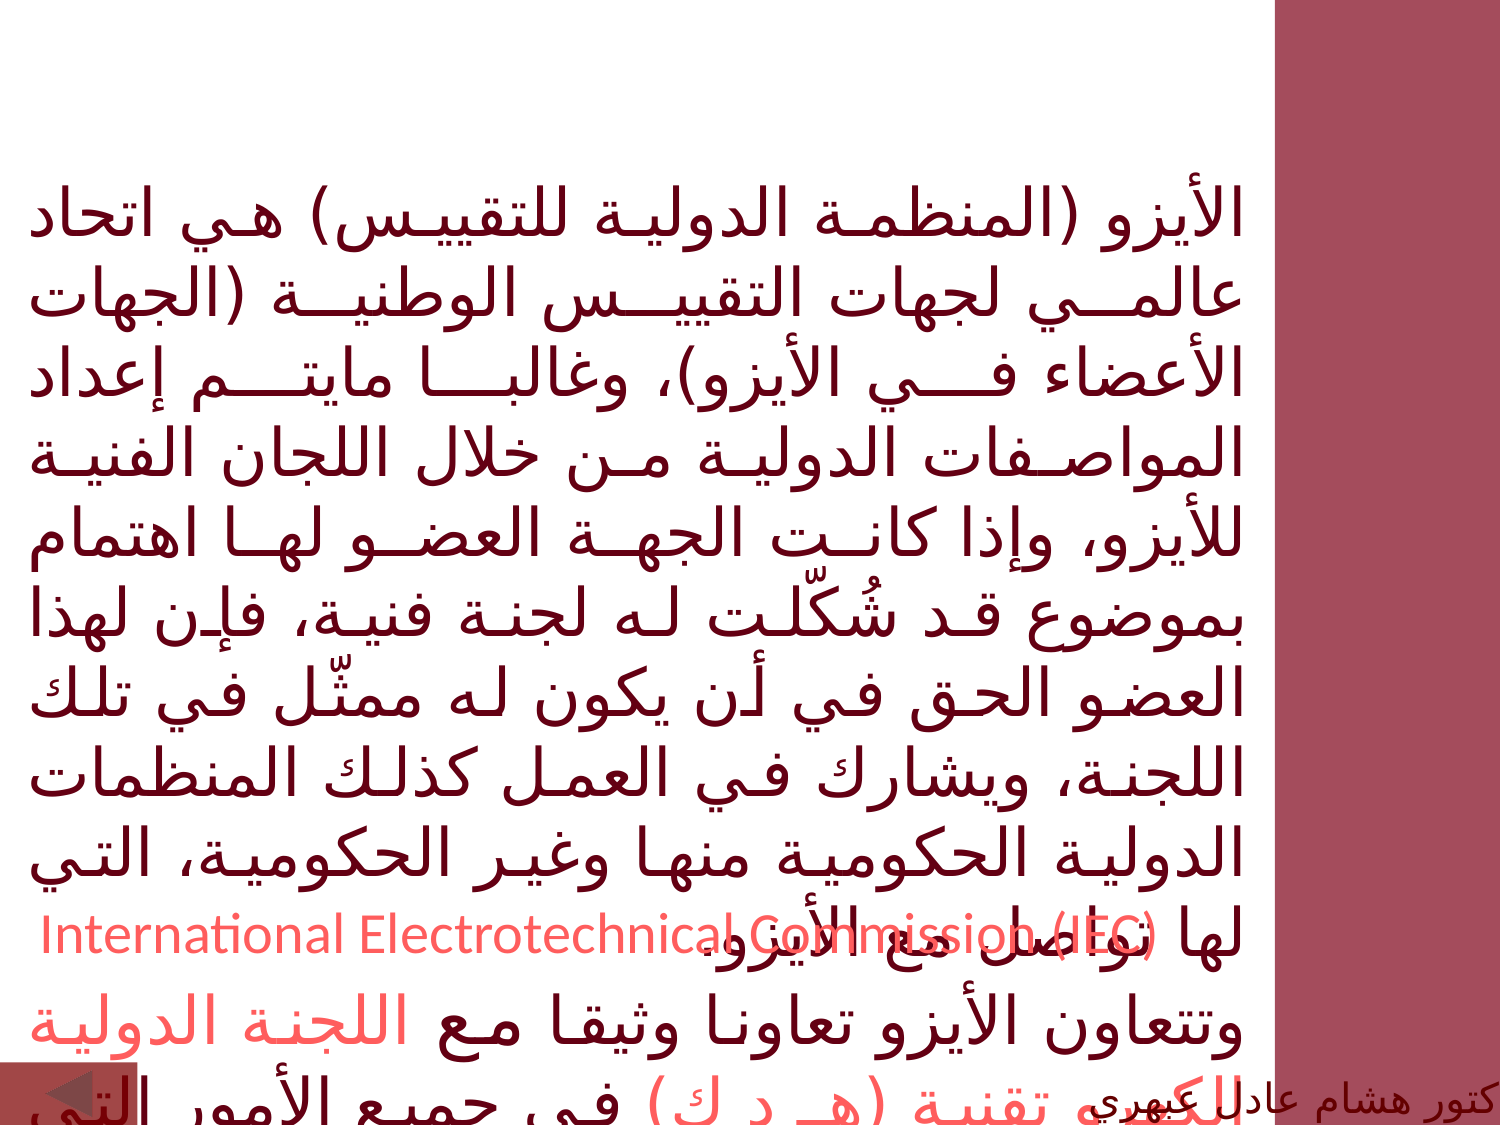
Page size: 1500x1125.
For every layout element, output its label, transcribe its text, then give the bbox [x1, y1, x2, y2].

text_box International Electrotechnical Commission (IEC) [24, 887, 1250, 973]
text_box [1273, 0, 1500, 1064]
text_box [0, 1060, 140, 1125]
text_box الدكتور هشام عادل عبهري [1073, 1064, 1500, 1125]
text_box الأيزو (المنظمة الدولية للتقييس) هي اتحاد عالمي لجهات التقييس الوطنية (الجهات الأعضاء في الأيزو)، وغالبا مايتم إعداد المواصفات الدولية من خلال اللجان الفنية للأيزو، وإذا كانت الجهة العضو لها اهتمام بموضوع قد شُكّلت له لجنة فنية، فإن لهذا العضو الحق في أن يكون له ممثّل في تلك اللجنة، ويشارك في العمل كذلك المنظمات الدولية الحكومية منها وغير الحكومية، التي لها تواصل مع الأيزو. وتتعاون الأيزو تعاونا وثيقا مع اللجنة الدولية الكهرو تقنية (هـ د ك) في جميع الأمور التي تهم التقييس في المجال الكهرو تقني. [12, 162, 1263, 1125]
